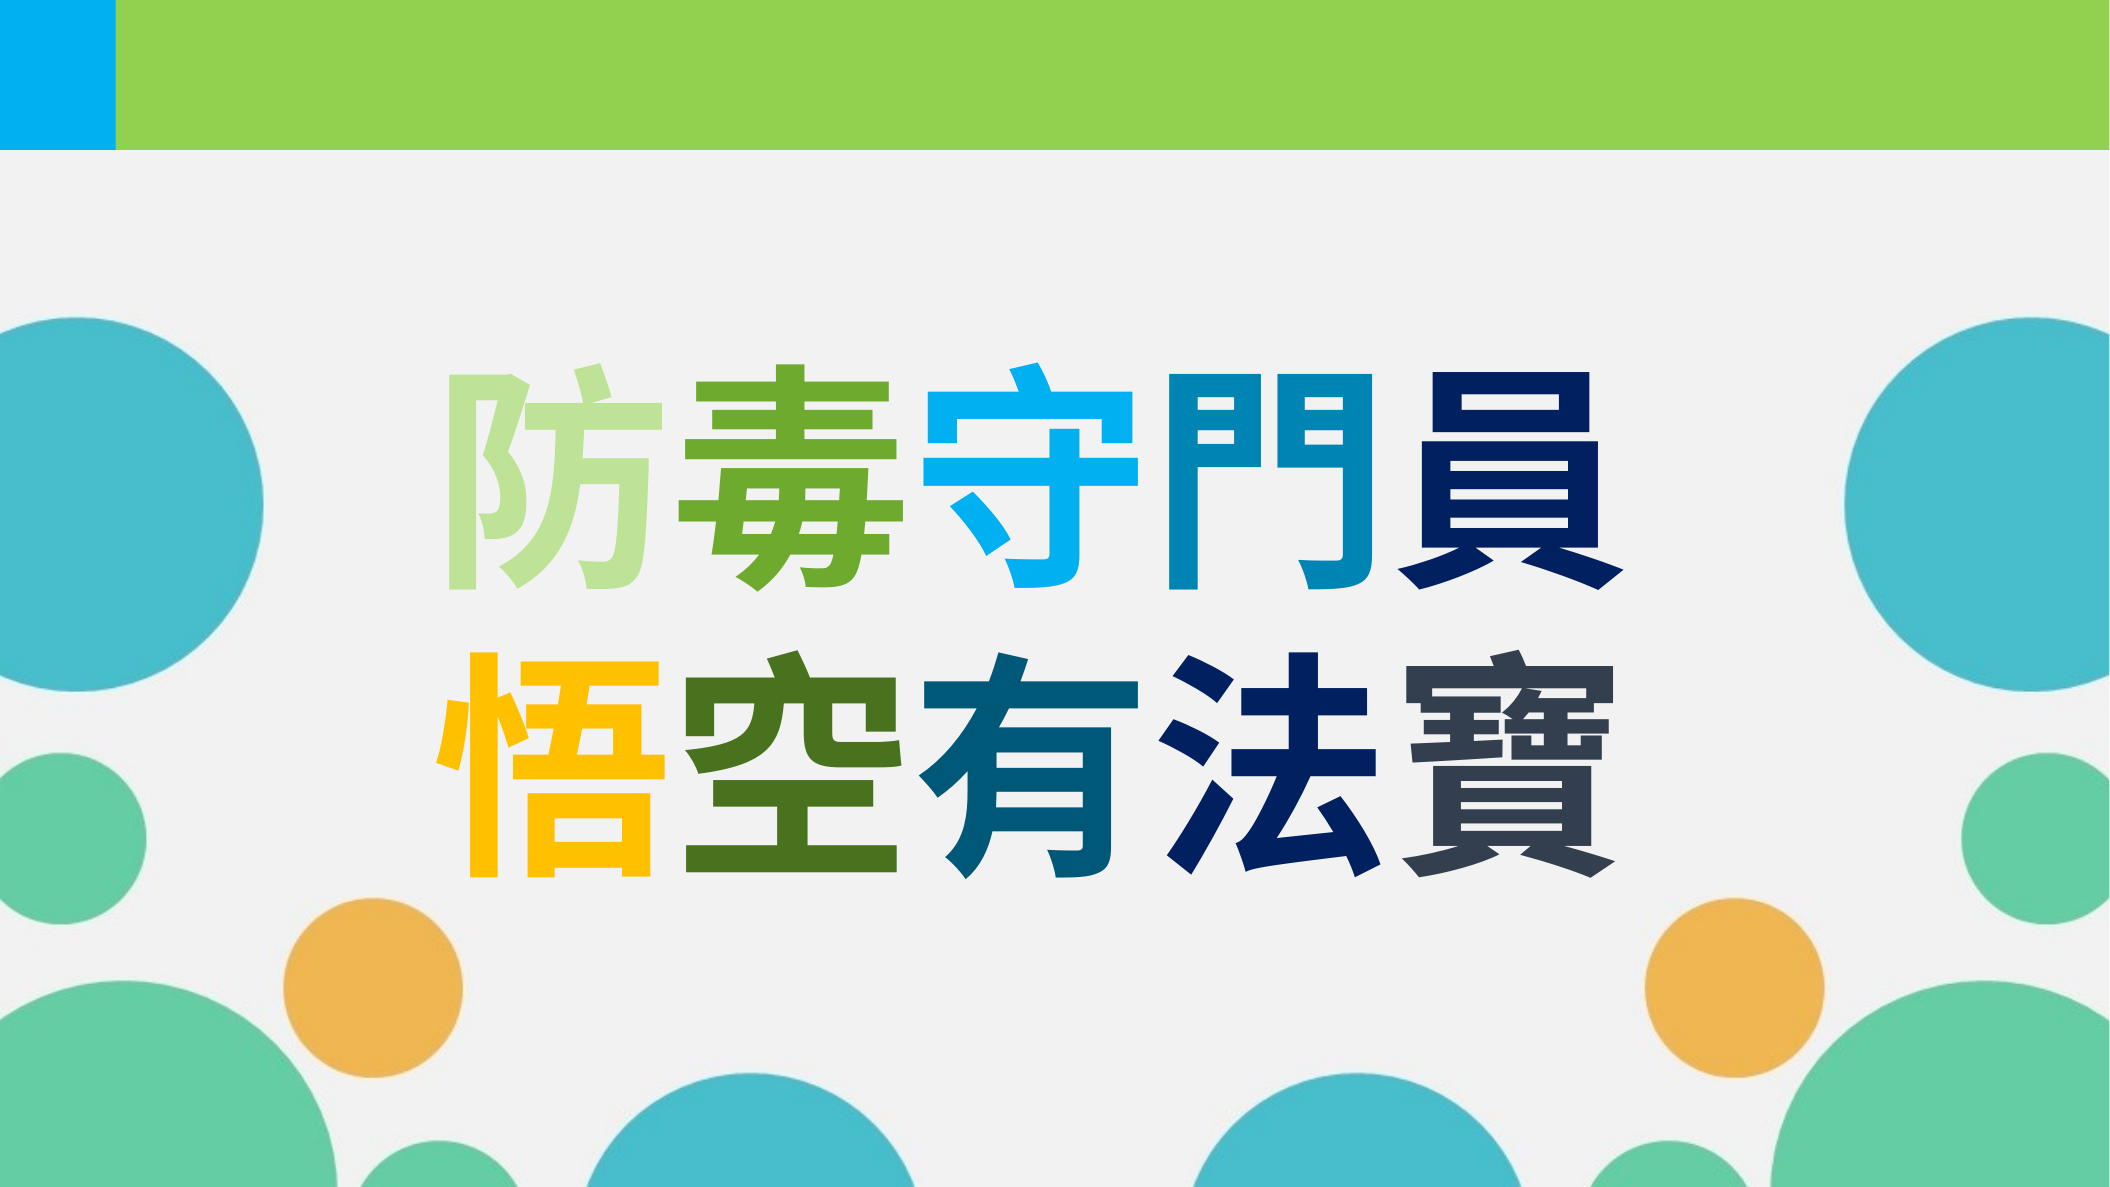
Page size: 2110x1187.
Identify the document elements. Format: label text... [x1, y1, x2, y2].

text_box 防毒守門員 悟空有法寶 [322, 321, 1740, 912]
picture [0, 150, 2110, 1187]
